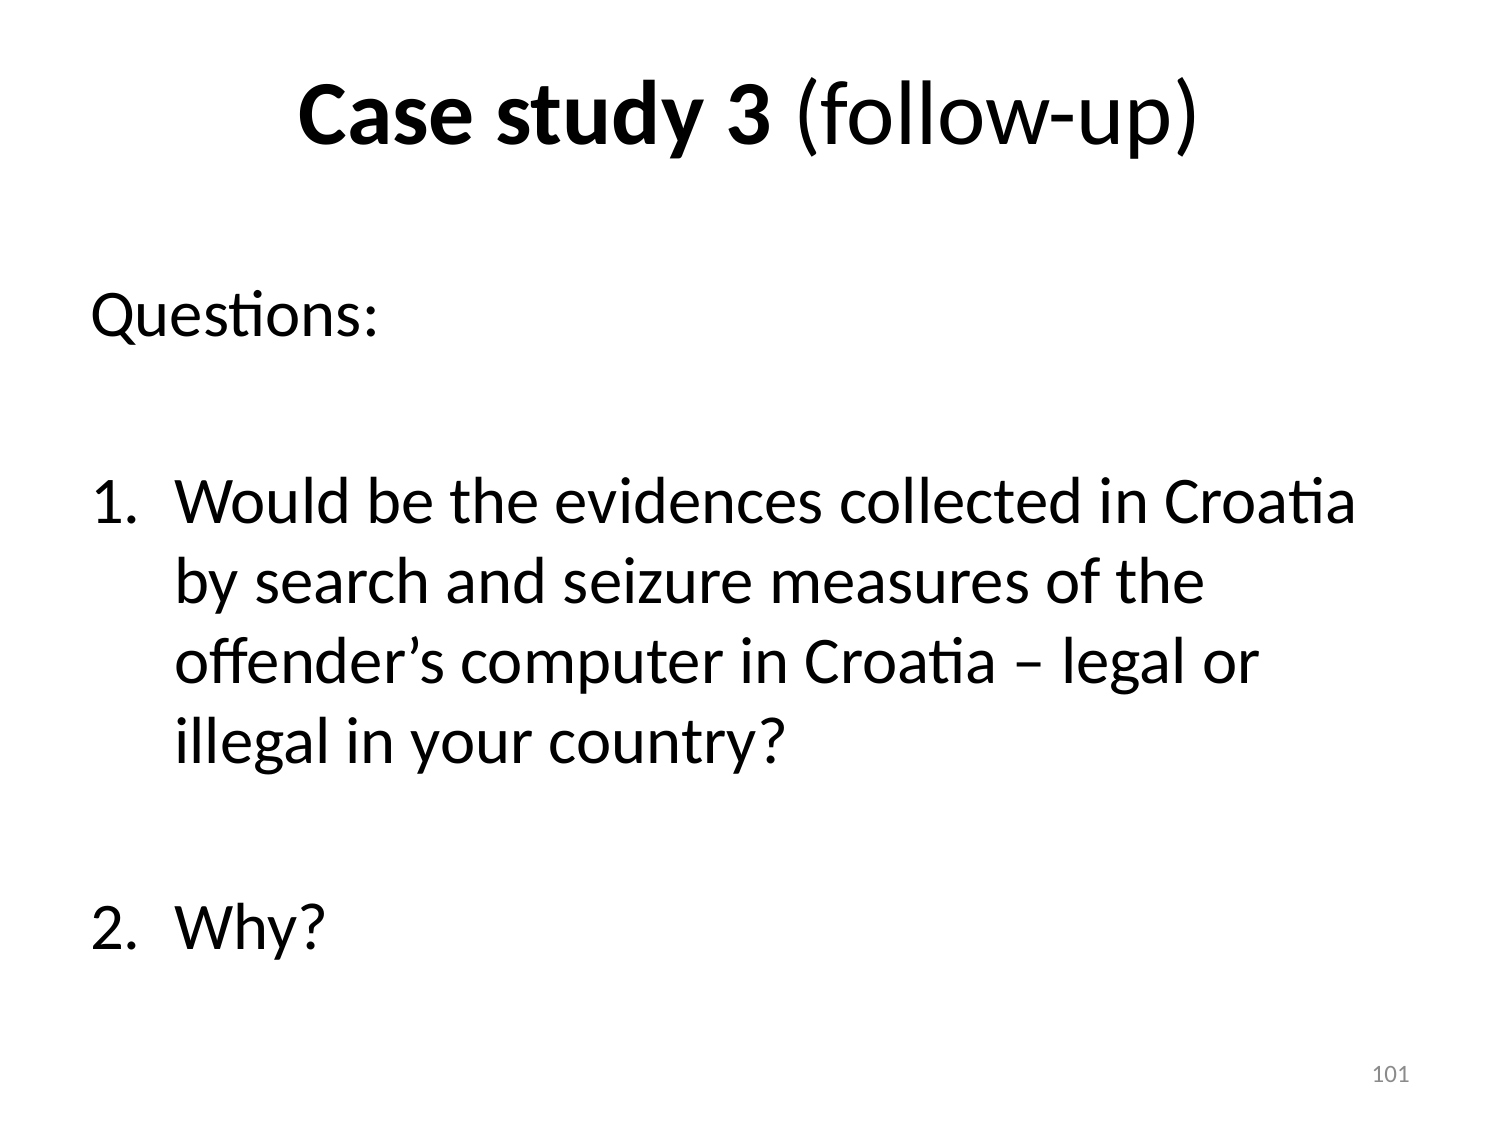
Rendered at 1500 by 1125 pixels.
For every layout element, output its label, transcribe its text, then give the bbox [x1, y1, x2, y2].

list Questions: Would be the evidences collected in Croatia by search and seizure measures of the offender’s computer in Croatia – legal or illegal in your country? Why? [75, 262, 1425, 1005]
slide_number 101 [1074, 1042, 1425, 1103]
title Case study 3 (follow-up) [75, 45, 1425, 187]
